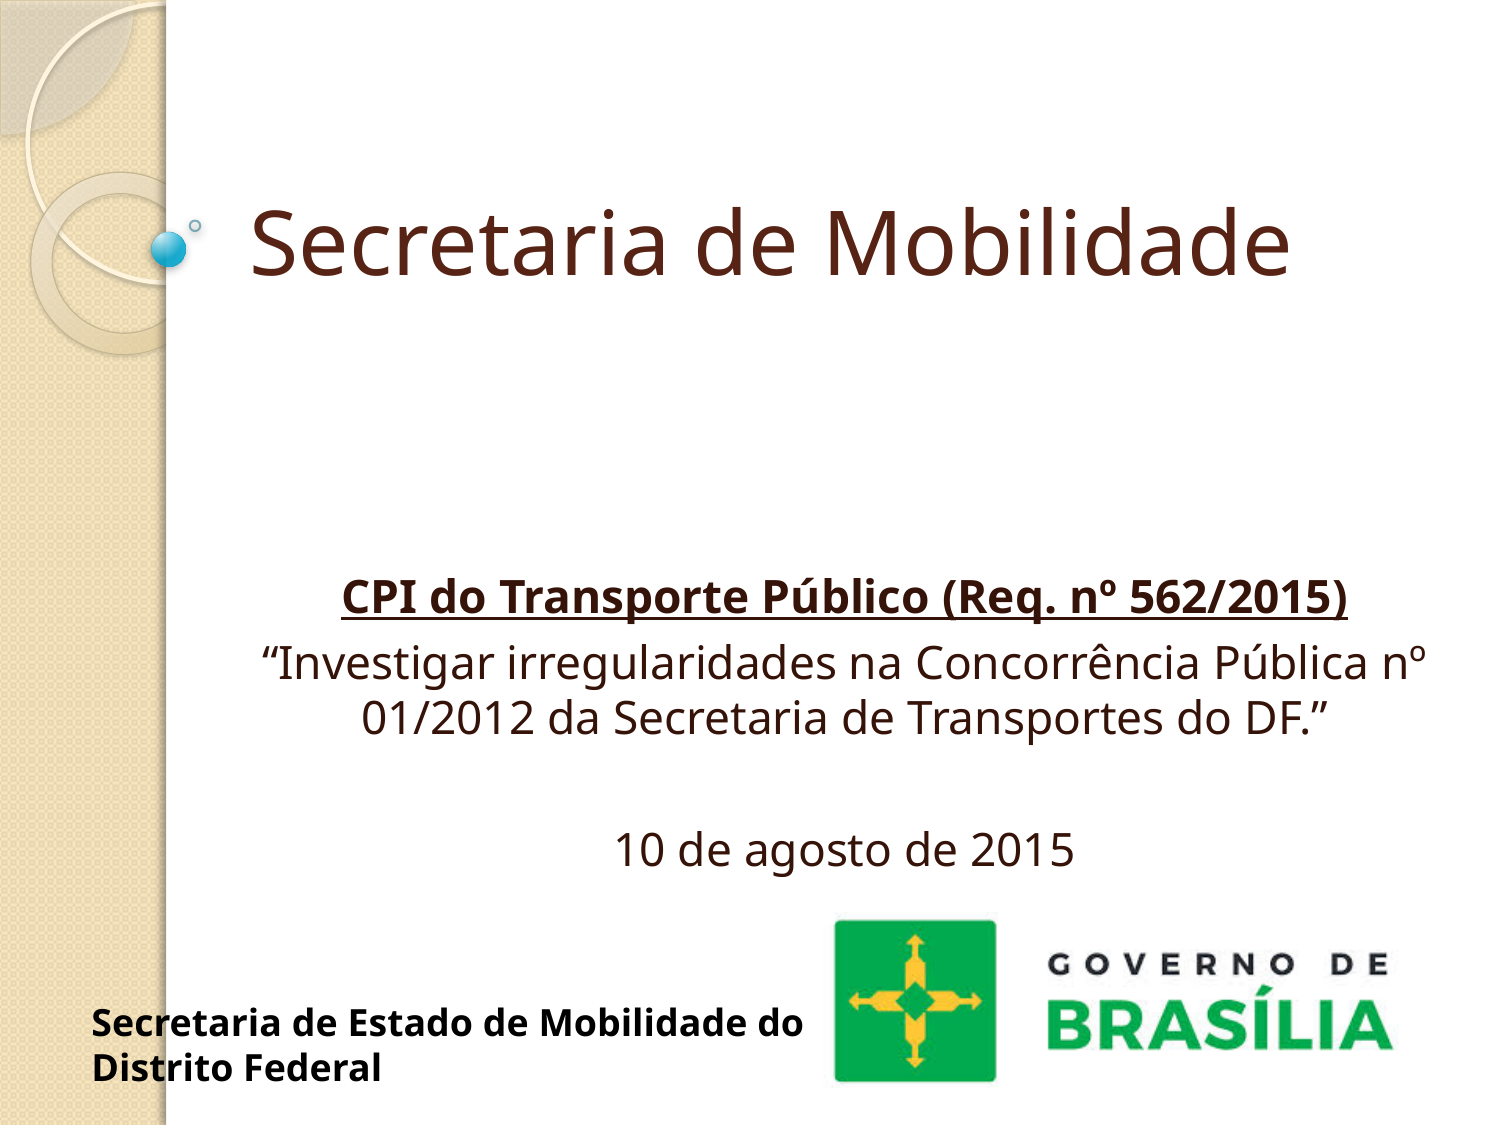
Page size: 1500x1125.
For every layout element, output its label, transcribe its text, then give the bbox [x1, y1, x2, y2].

picture [823, 912, 1424, 1118]
subtitle CPI do Transporte Público (Req. nº 562/2015) “Investigar irregularidades na Concorrência Pública nº 01/2012 da Secretaria de Transportes do DF.” 10 de agosto de 2015 [234, 303, 1450, 894]
title Secretaria de Mobilidade [234, 59, 1450, 301]
